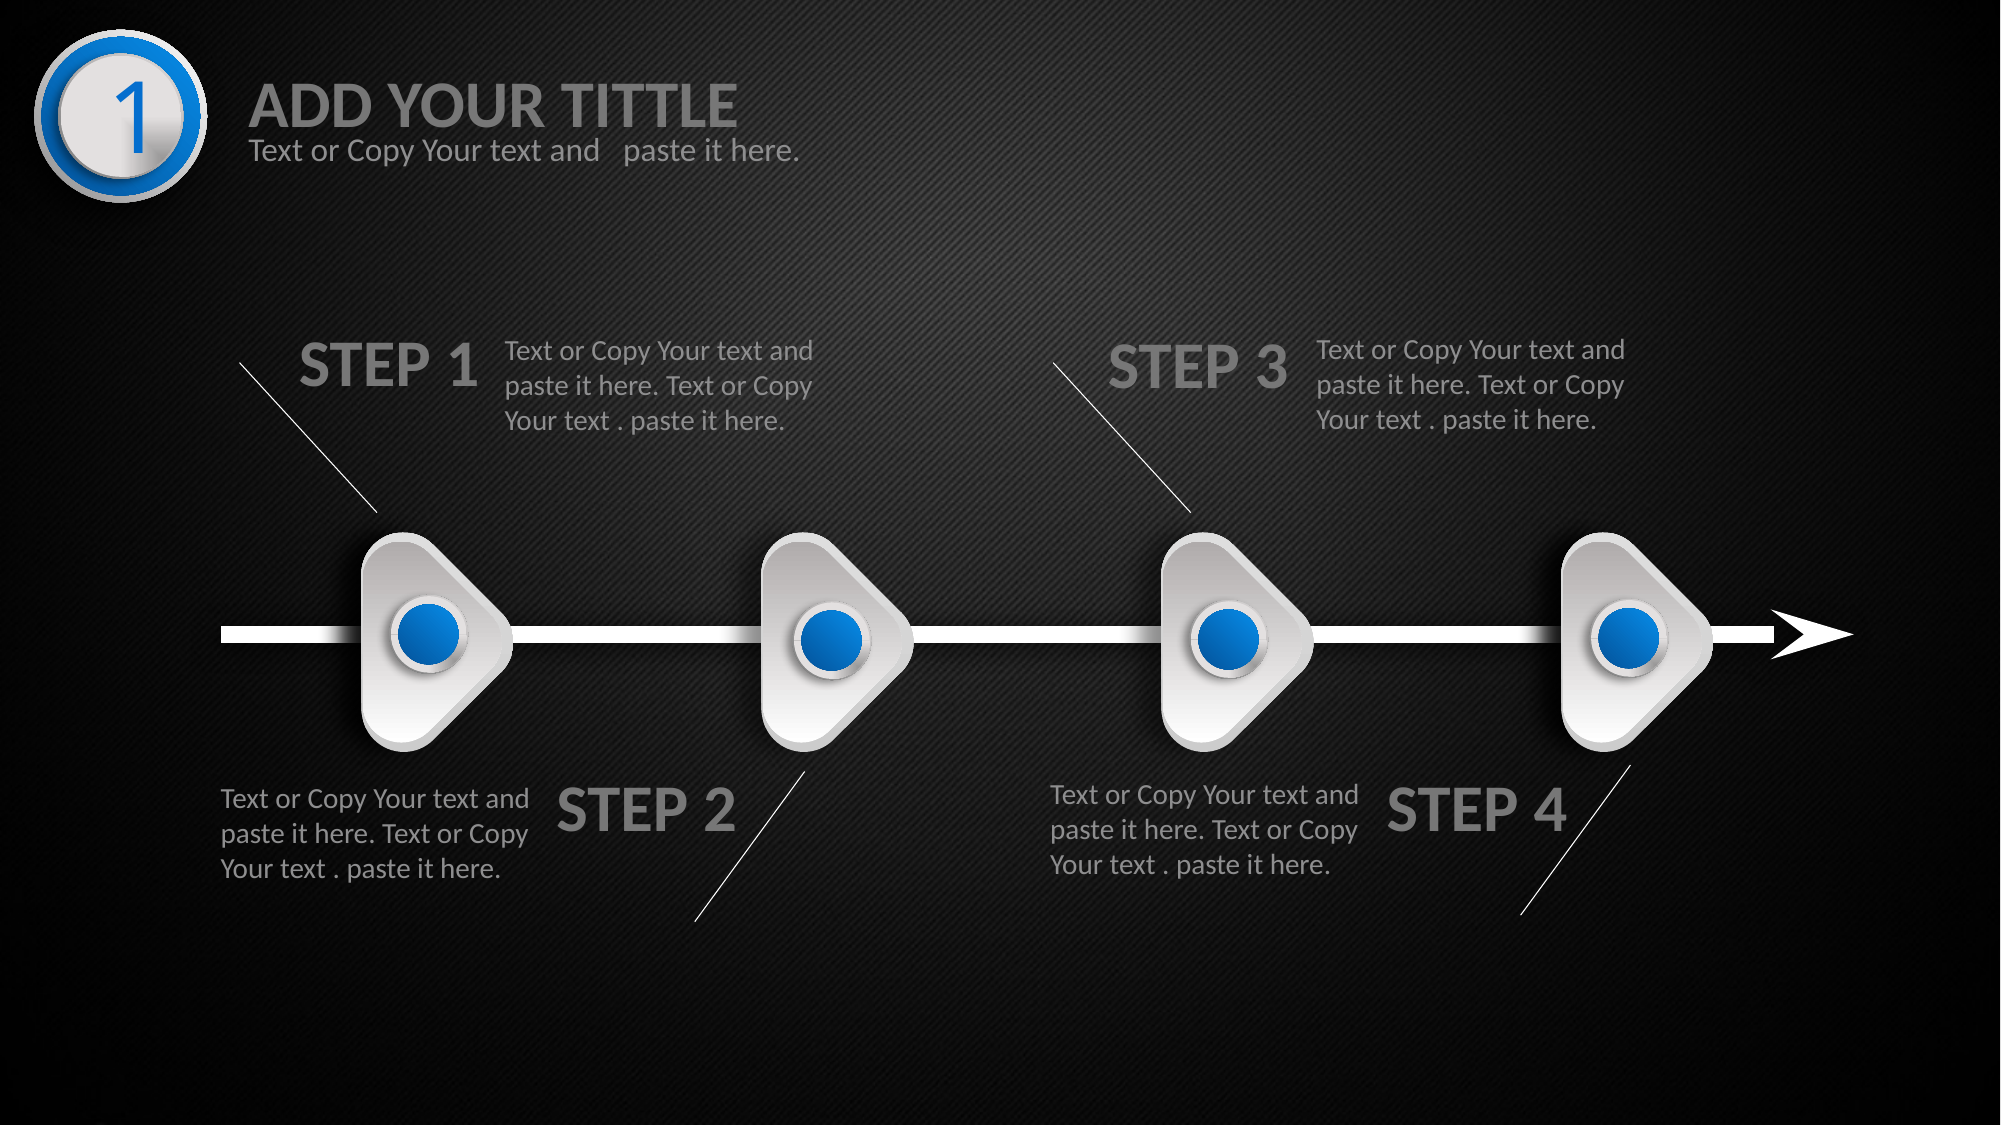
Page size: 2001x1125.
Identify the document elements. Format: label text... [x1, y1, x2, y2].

text_box STEP 2 [523, 757, 770, 853]
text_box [761, 532, 914, 752]
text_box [239, 362, 378, 513]
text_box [1561, 532, 1714, 752]
text_box STEP 1 [266, 312, 513, 408]
text_box STEP 3 [1075, 314, 1322, 409]
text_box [1161, 532, 1314, 752]
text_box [1053, 362, 1191, 513]
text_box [694, 771, 805, 922]
picture [0, 0, 2001, 1125]
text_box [361, 532, 514, 752]
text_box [1520, 764, 1631, 916]
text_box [34, 29, 208, 203]
text_box Text or Copy Your text and paste it here. Text or Copy Your text . paste it here. [1301, 323, 1687, 443]
text_box Text or Copy Your text and paste it here. Text or Copy Your text . paste it here. [1035, 768, 1421, 888]
text_box STEP 4 [1354, 757, 1600, 853]
text_box Text or Copy Your text and paste it here. Text or Copy Your text . paste it here. [489, 323, 875, 444]
text_box Text or Copy Your text and paste it here. Text or Copy Your text . paste it here. [205, 771, 591, 892]
text_box ADD YOUR TITTLE [233, 53, 985, 149]
text_box Text or Copy Your text and paste it here. [233, 120, 883, 176]
